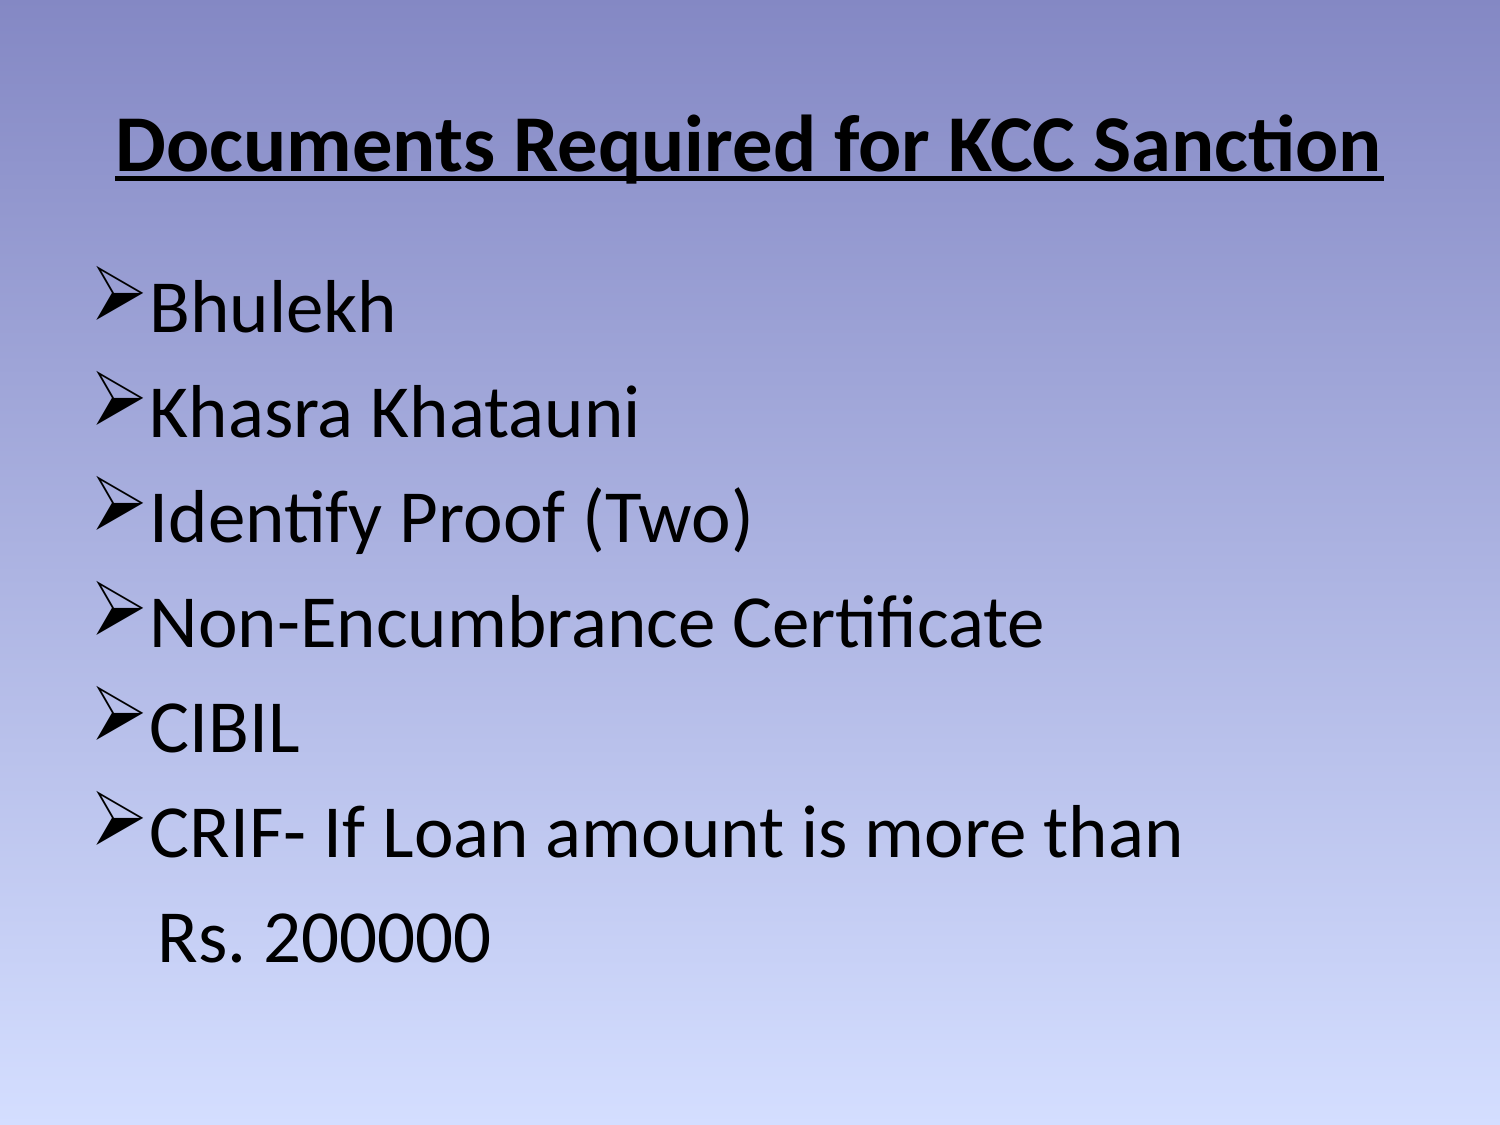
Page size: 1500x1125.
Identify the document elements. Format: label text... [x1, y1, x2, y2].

list Bhulekh Khasra Khatauni Identify Proof (Two) Non-Encumbrance Certificate CIBIL CRIF- If Loan amount is more than Rs. 200000 [75, 249, 1425, 1063]
title Documents Required for KCC Sanction [75, 45, 1425, 233]
